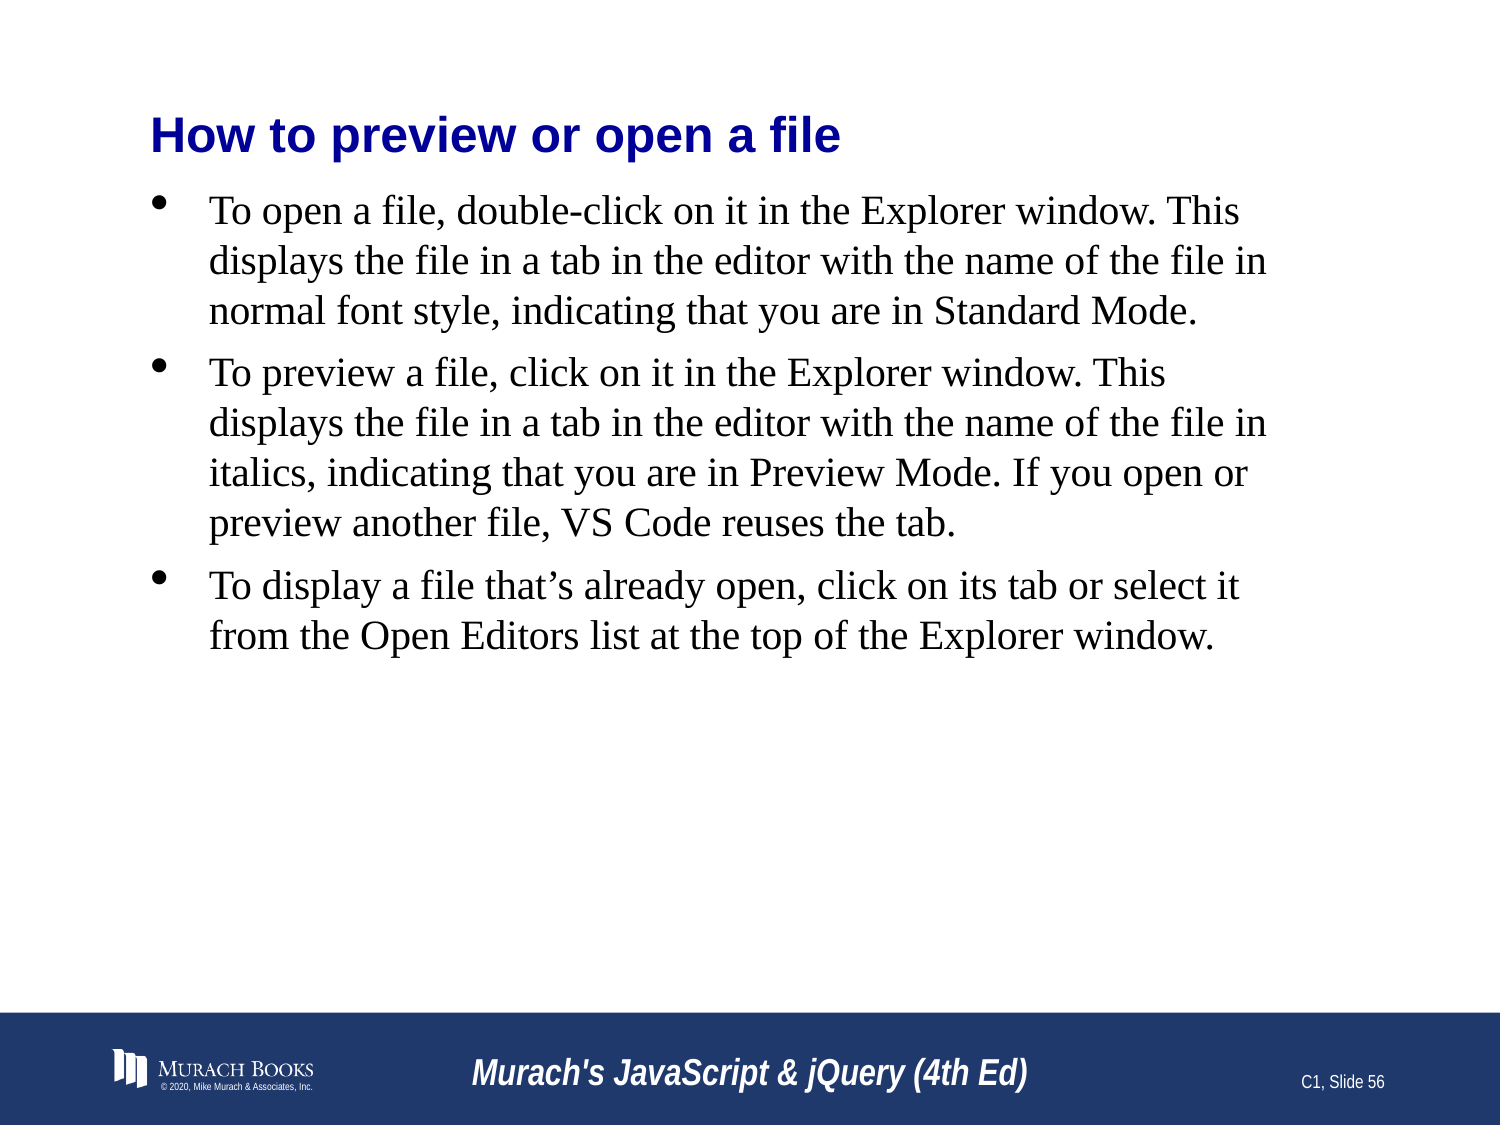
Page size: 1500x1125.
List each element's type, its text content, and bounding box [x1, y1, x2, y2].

list To open a file, double-click on it in the Explorer window. This displays the file in a tab in the editor with the name of the file in normal font style, indicating that you are in Standard Mode. To preview a file, click on it in the Explorer window. This displays the file in a tab in the editor with the name of the file in italics, indicating that you are in Preview Mode. If you open or preview another file, VS Code reuses the tab. To display a file that’s already open, click on its tab or select it from the Open Editors list at the top of the Explorer window. [137, 174, 1350, 975]
slide_number C1, Slide 56 [1087, 1025, 1400, 1100]
footer © 2020, Mike Murach & Associates, Inc. [12, 1025, 463, 1100]
title How to preview or open a file [150, 102, 1350, 164]
slide_number Murach's JavaScript & jQuery (4th Ed) [463, 1025, 1050, 1100]
